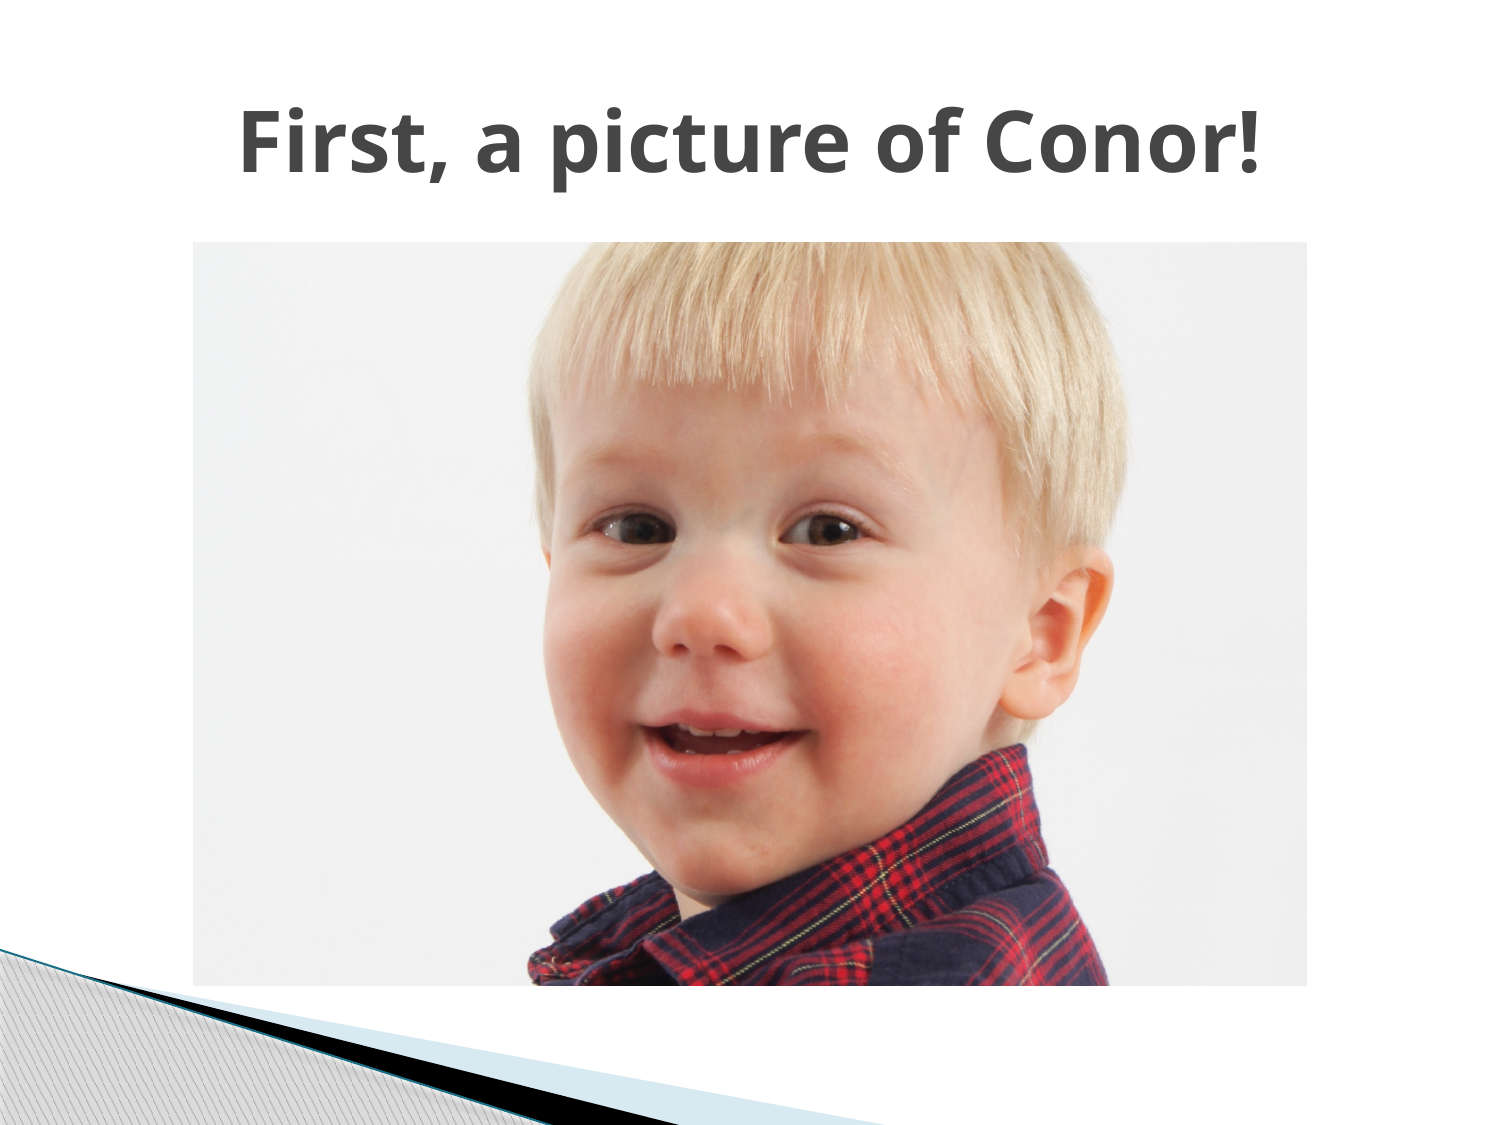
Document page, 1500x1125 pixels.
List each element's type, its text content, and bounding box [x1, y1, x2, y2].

title First, a picture of Conor! [75, 45, 1425, 233]
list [192, 242, 1307, 986]
